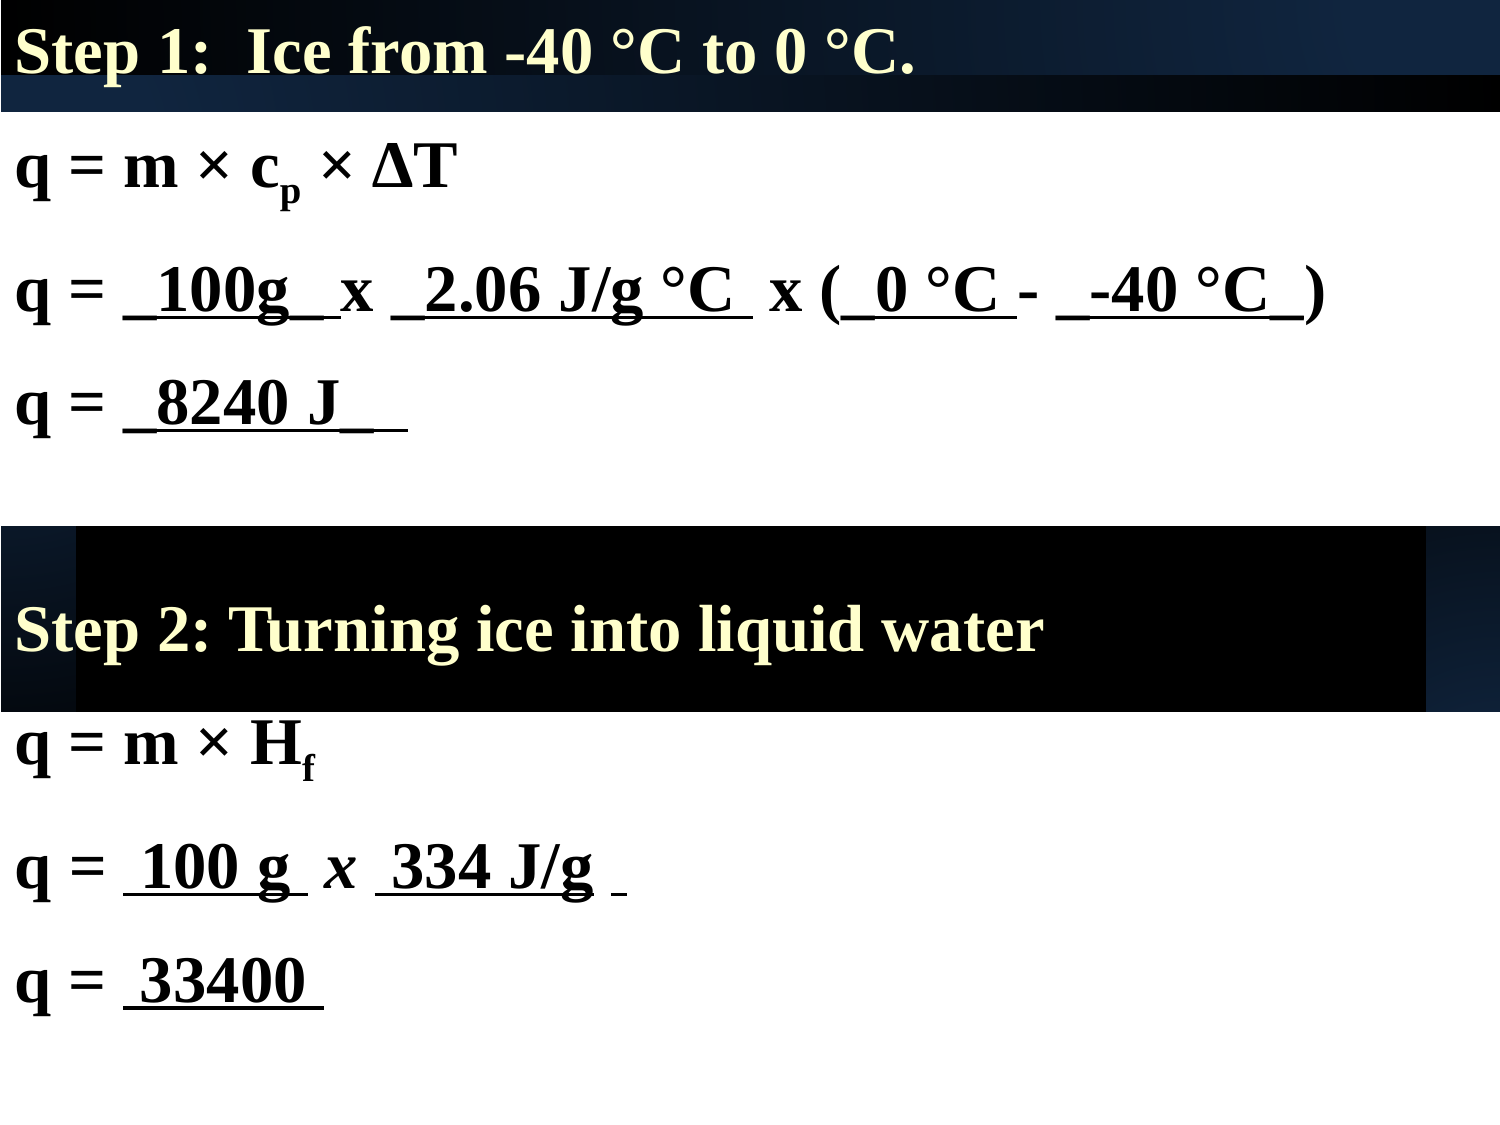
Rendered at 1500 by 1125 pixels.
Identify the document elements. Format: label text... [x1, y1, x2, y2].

text_box Step 1: Ice from -40 °C to 0 °C. q = m × cp × ∆T q = _100g_ x _2.06 J/g °C x (_0 °C - _-40 °C_) q = _8240 J_ Step 2: Turning ice into liquid water q = m × Hf q = 100 g x 334 J/g q = 33400 [0, 0, 1500, 1125]
